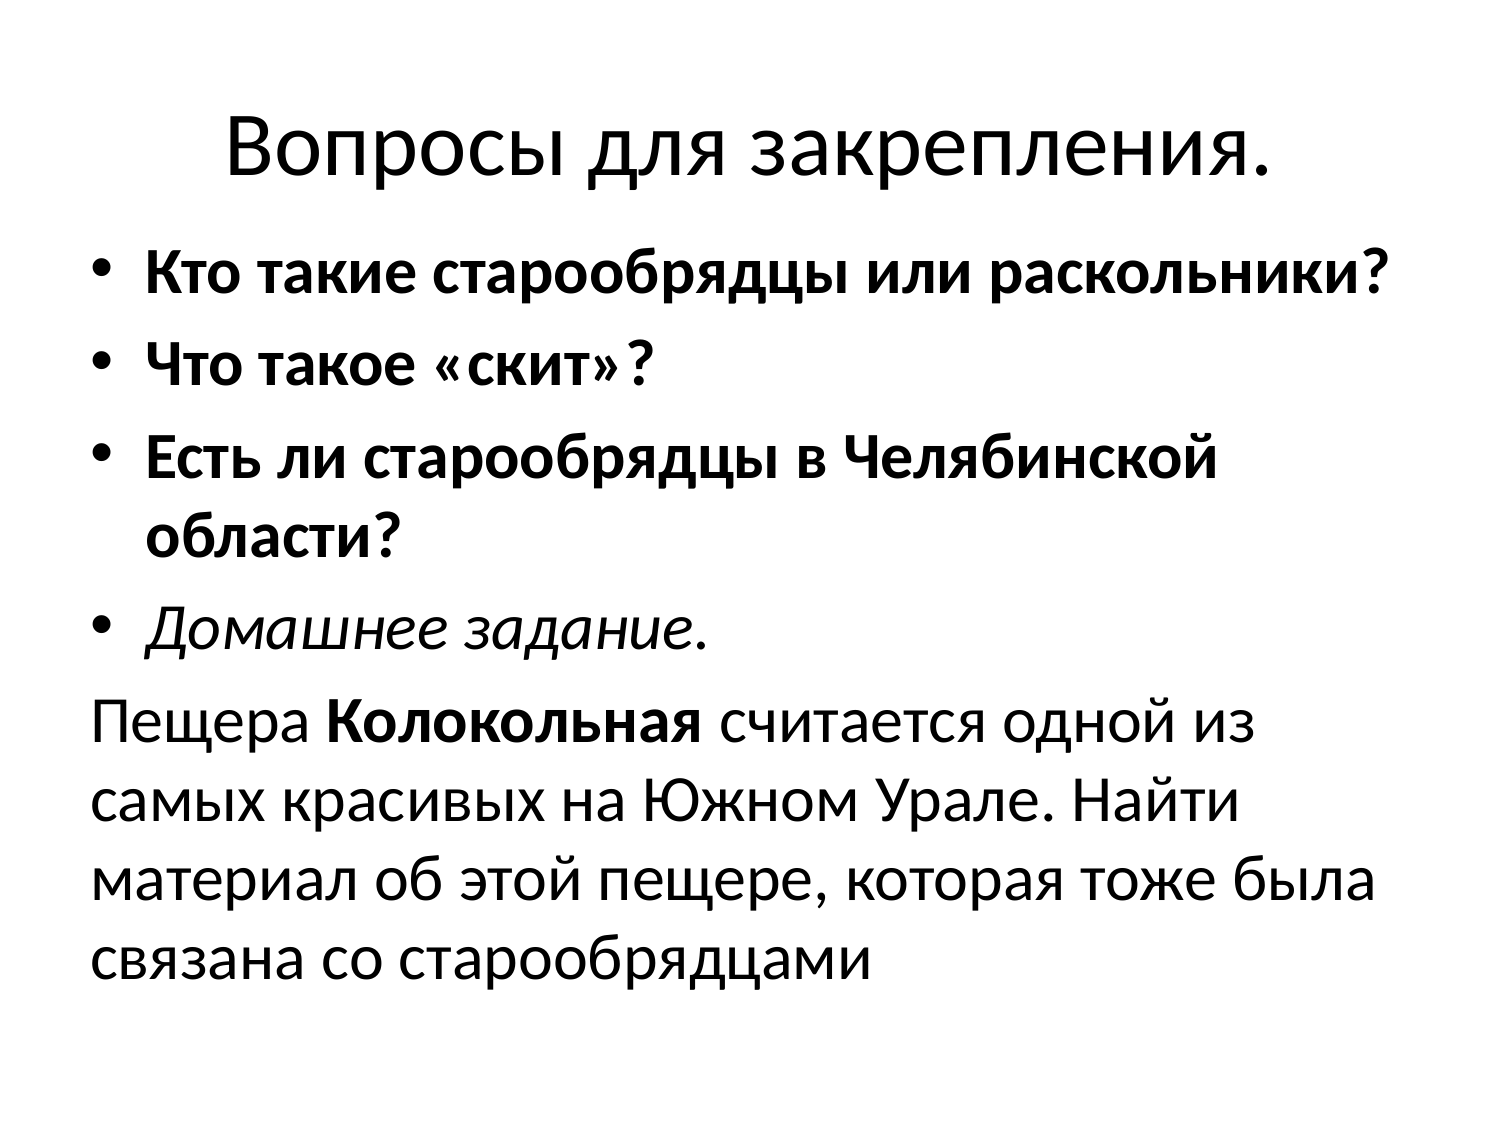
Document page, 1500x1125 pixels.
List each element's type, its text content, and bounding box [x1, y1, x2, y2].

list Кто такие старообрядцы или раскольники? Что такое «скит»? Есть ли старообрядцы в Челябинской области? Домашнее задание. Пещера Колокольная считается одной из самых красивых на Южном Урале. Найти материал об этой пещере, которая тоже была связана со старообрядцами [75, 219, 1425, 1005]
title Вопросы для закрепления. [75, 45, 1425, 219]
